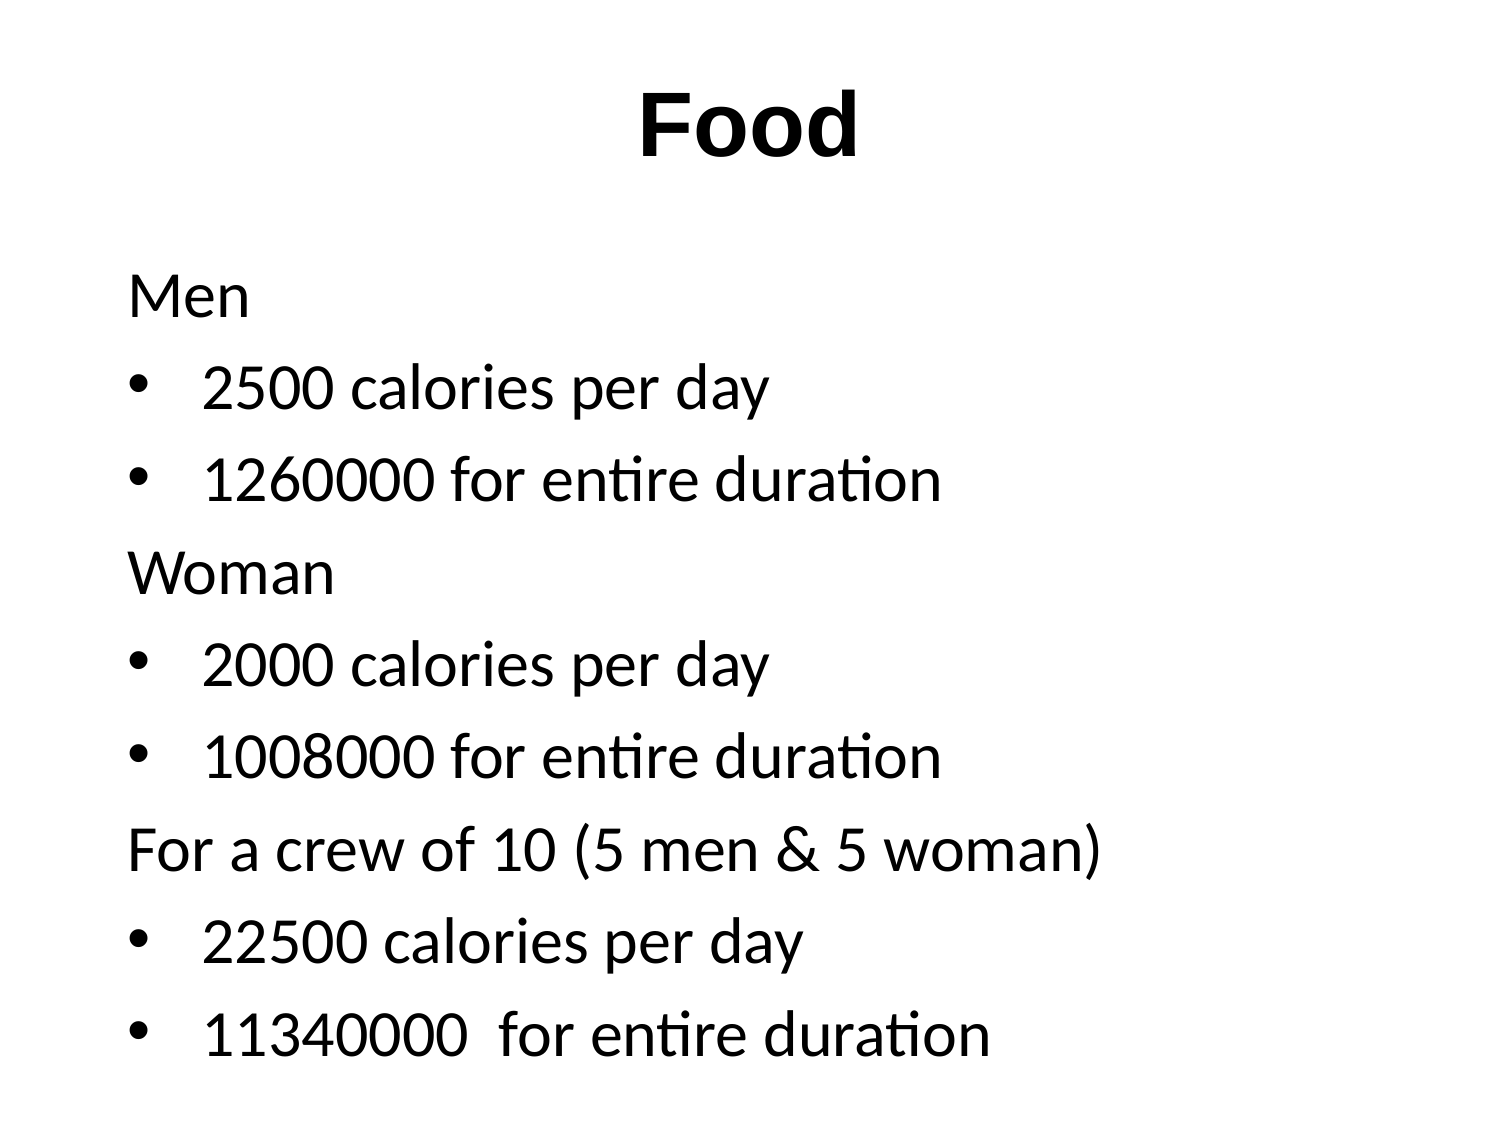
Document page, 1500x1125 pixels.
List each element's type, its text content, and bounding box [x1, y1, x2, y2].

subtitle Men 2500 calories per day 1260000 for entire duration Woman 2000 calories per day 1008000 for entire duration For a crew of 10 (5 men & 5 woman) 22500 calories per day 11340000 for entire duration [112, 243, 1412, 1078]
title Food [112, 30, 1388, 209]
